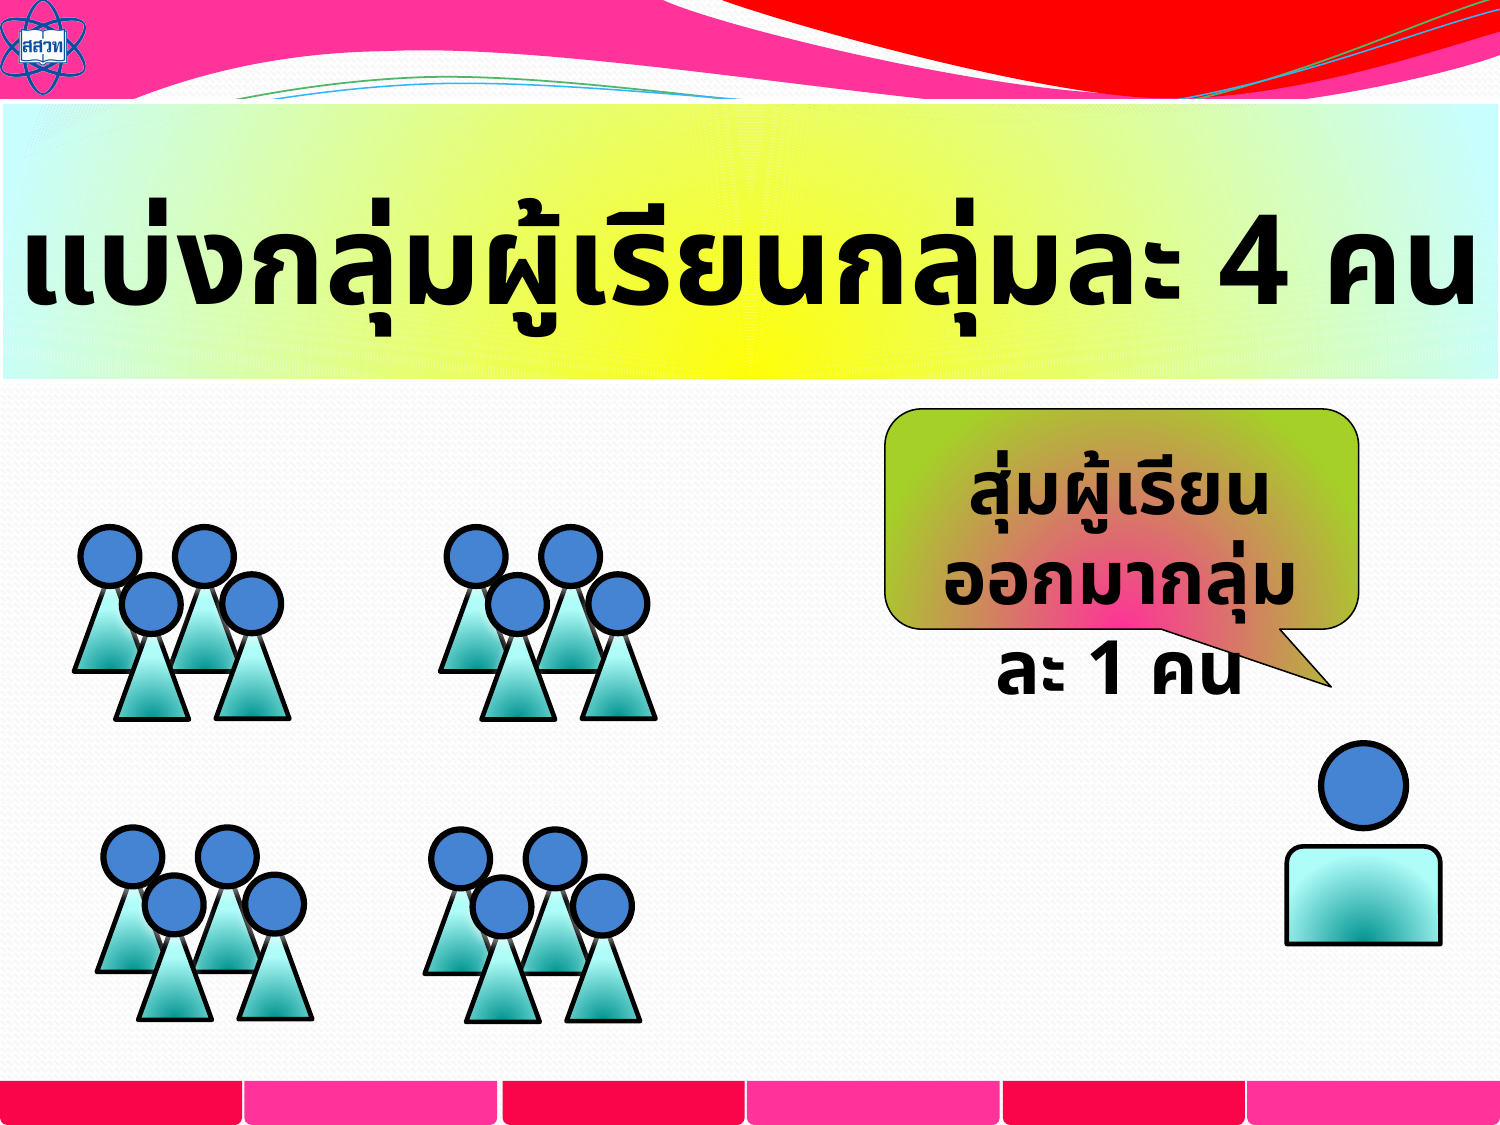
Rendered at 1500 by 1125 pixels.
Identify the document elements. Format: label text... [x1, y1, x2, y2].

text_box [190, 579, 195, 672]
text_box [1286, 742, 1441, 945]
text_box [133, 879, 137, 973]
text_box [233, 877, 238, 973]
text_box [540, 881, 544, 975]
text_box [424, 829, 499, 975]
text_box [534, 526, 609, 672]
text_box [439, 526, 514, 672]
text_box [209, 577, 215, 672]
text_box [465, 877, 540, 1023]
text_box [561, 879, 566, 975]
text_box  [556, 579, 560, 672]
text_box  [576, 577, 581, 672]
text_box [581, 573, 656, 719]
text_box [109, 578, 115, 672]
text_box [115, 574, 190, 720]
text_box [518, 829, 594, 975]
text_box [73, 526, 148, 672]
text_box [481, 574, 556, 720]
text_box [238, 874, 313, 1020]
text_box  [476, 578, 481, 672]
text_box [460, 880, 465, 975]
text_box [884, 408, 1359, 630]
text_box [137, 875, 213, 1021]
picture [0, 0, 86, 95]
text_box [191, 827, 266, 973]
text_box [96, 827, 171, 973]
text_box แบ่งกลุ่มผู้เรียนกลุ่มละ 4 คน [0, 101, 1500, 382]
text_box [566, 876, 641, 1022]
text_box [168, 526, 243, 672]
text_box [215, 573, 290, 719]
